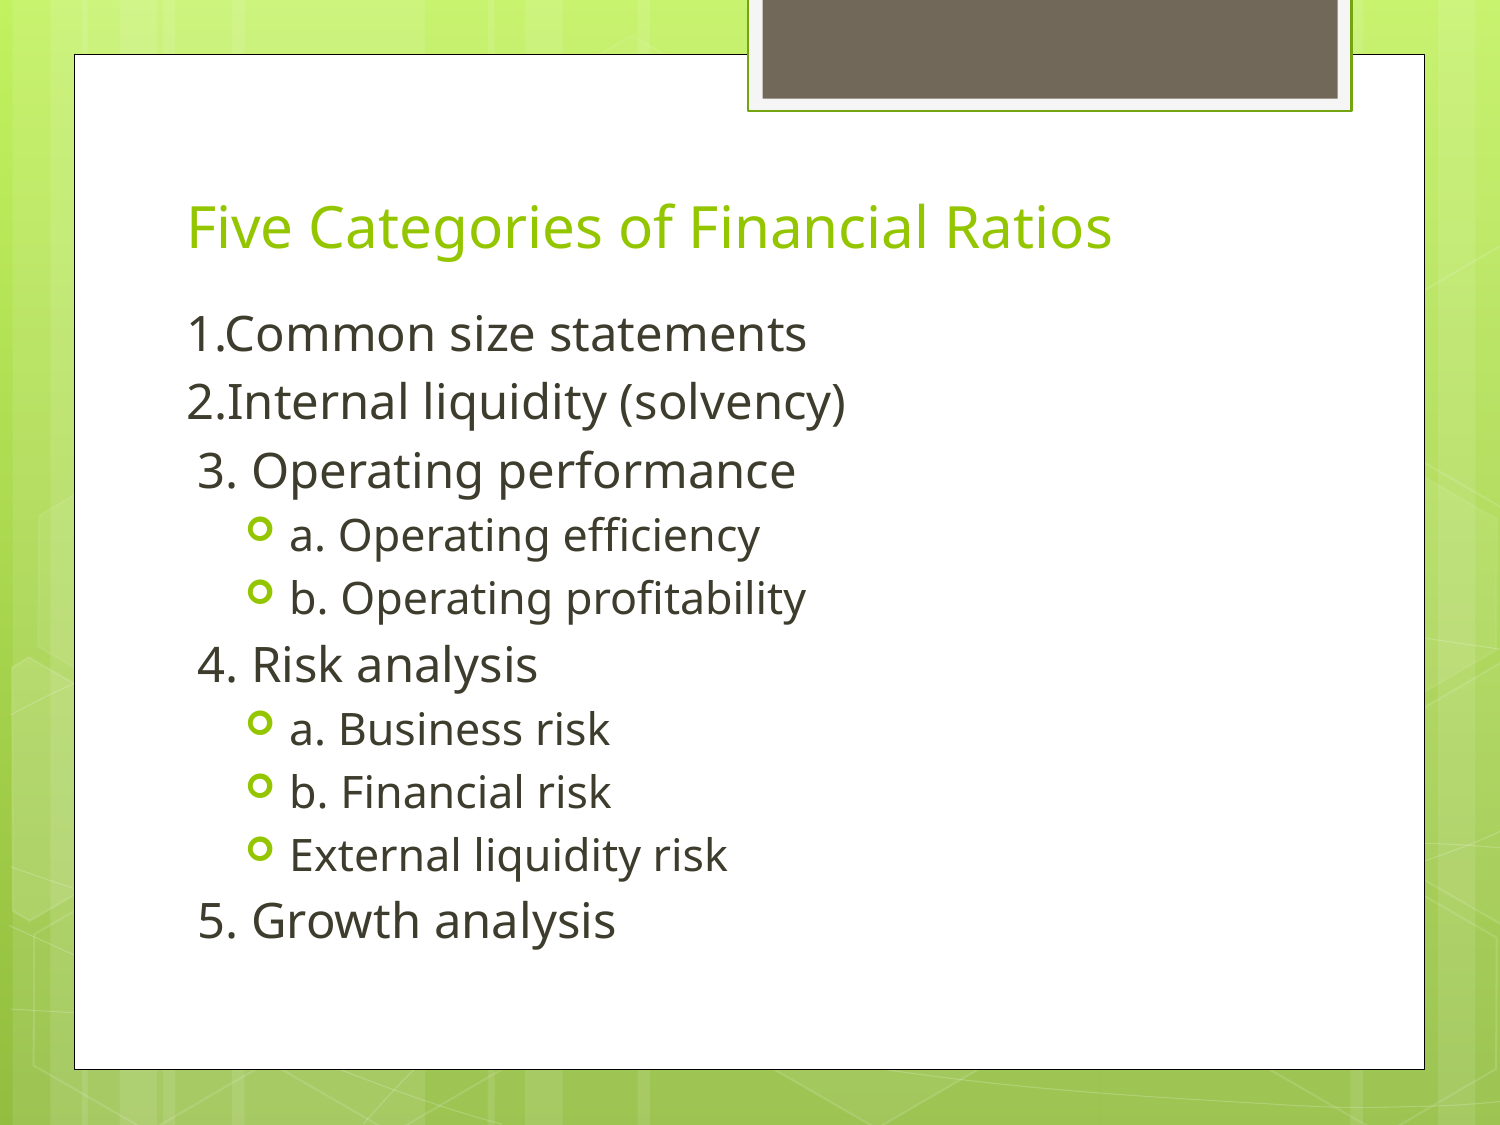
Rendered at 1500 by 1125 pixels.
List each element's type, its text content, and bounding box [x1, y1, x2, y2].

title Five Categories of Financial Ratios [171, 168, 1324, 268]
list 1.Common size statements 2.Internal liquidity (solvency) 3. Operating performance a. Operating efficiency b. Operating profitability 4. Risk analysis a. Business risk b. Financial risk External liquidity risk 5. Growth analysis [171, 294, 1283, 957]
